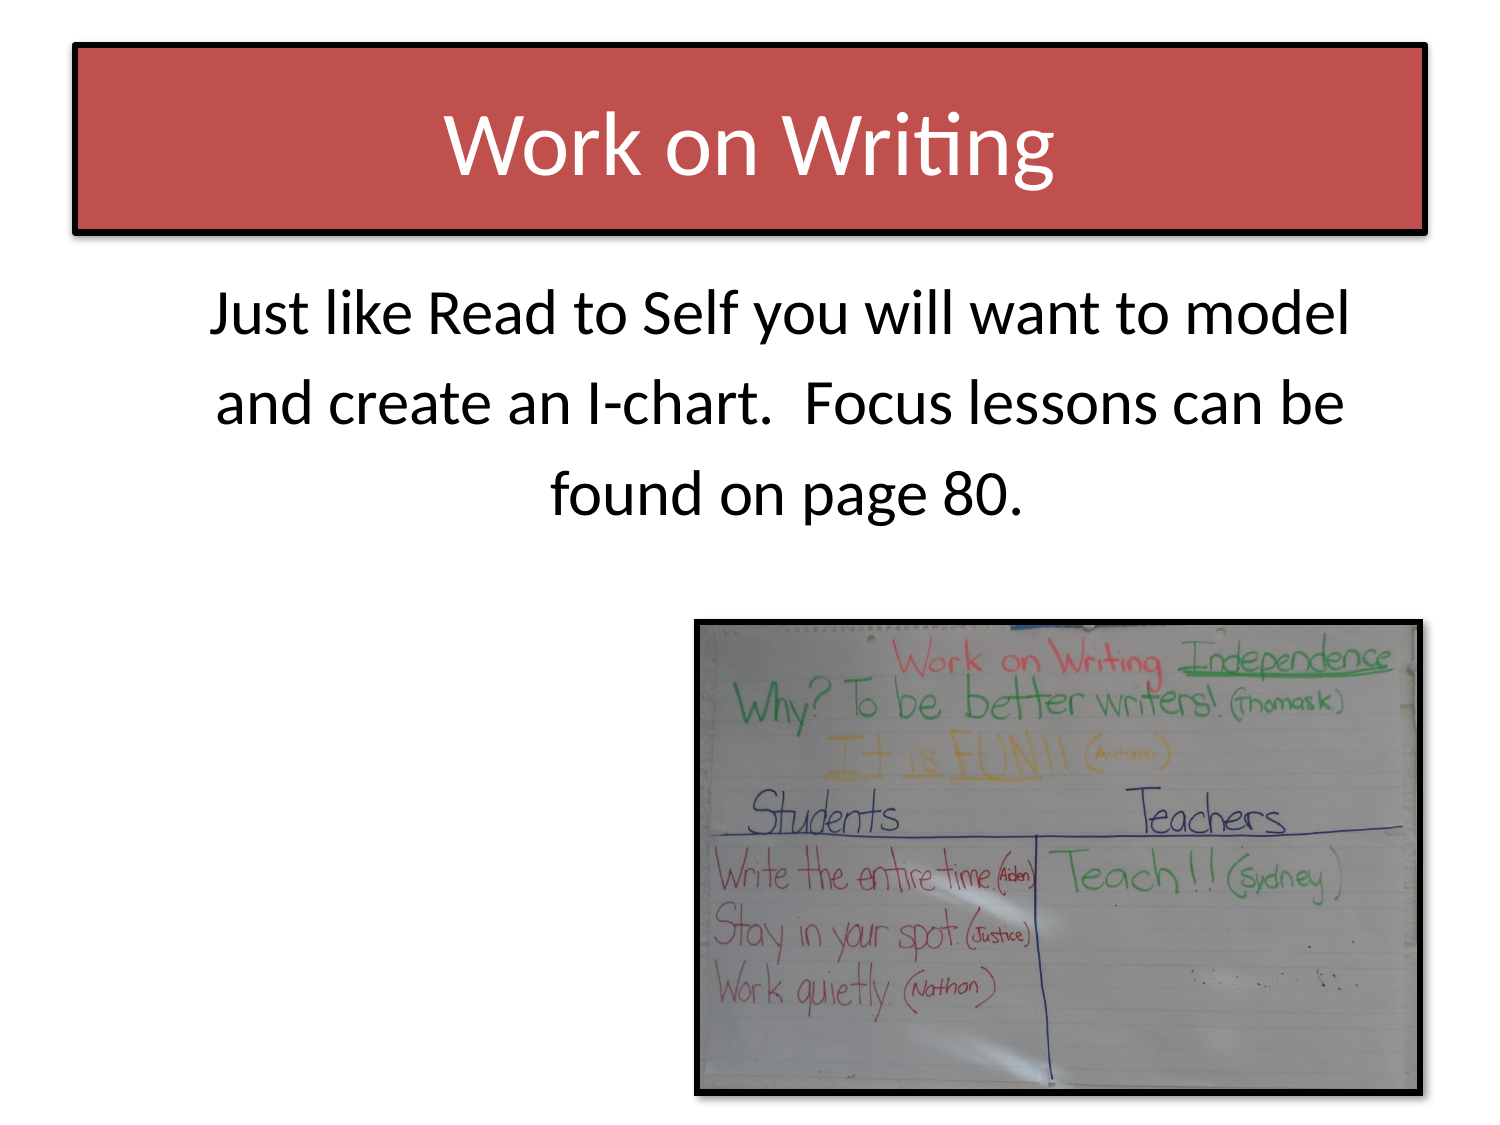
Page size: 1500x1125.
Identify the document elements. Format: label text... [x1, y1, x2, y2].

list Just like Read to Self you will want to model and create an I-chart. Focus lessons can be found on page 80. [75, 262, 1425, 1005]
picture [699, 624, 1418, 1090]
title Work on Writing [72, 42, 1428, 236]
